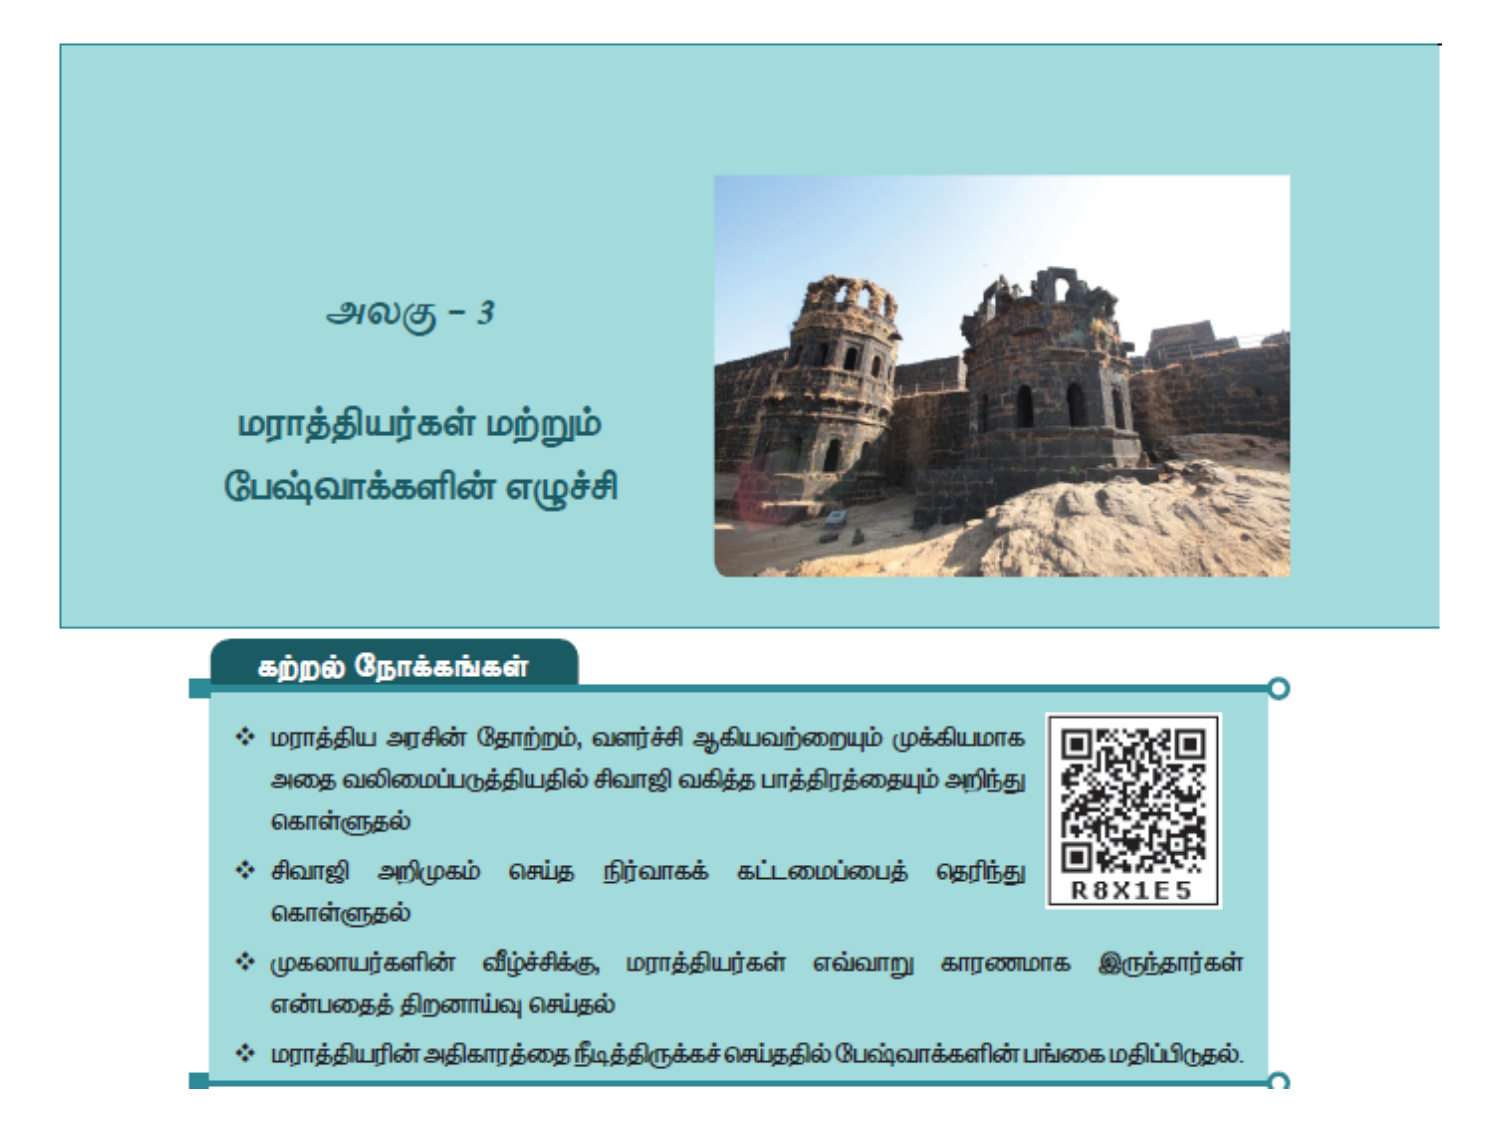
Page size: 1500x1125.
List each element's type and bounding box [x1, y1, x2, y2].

picture [58, 36, 1442, 1089]
